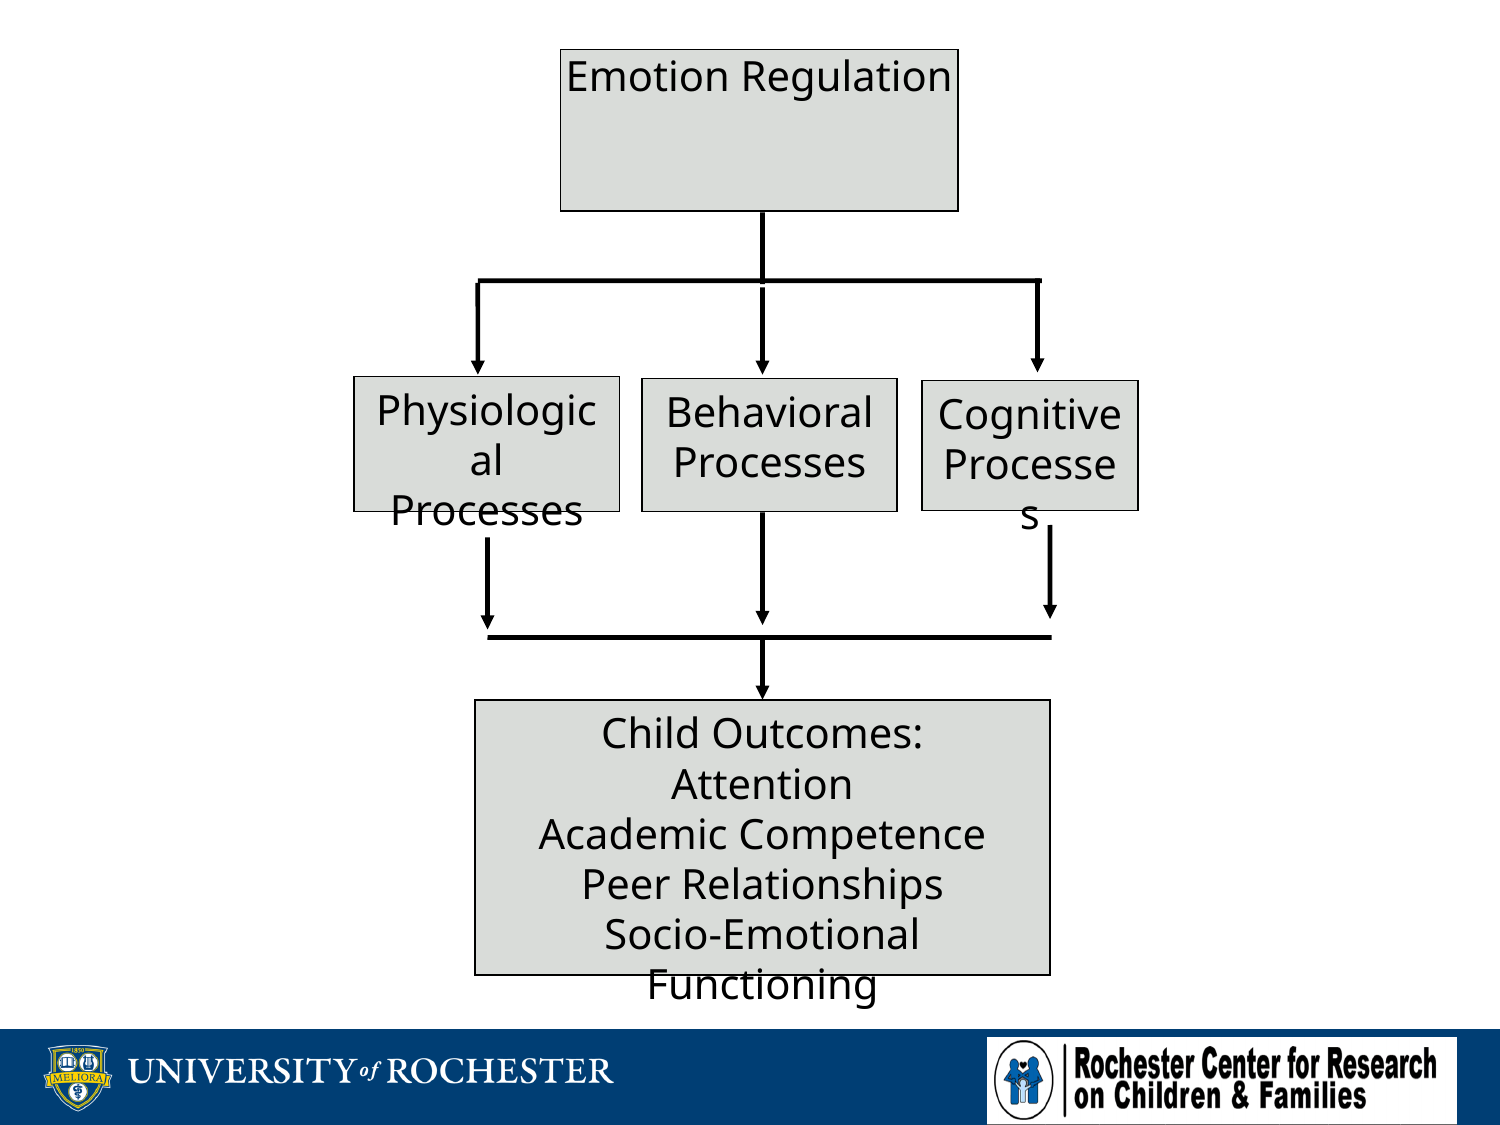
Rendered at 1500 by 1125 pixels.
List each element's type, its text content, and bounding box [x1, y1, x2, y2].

text_box Emotion Regulation [560, 49, 958, 212]
text_box [481, 537, 494, 630]
text_box [471, 282, 485, 375]
text_box [1031, 278, 1044, 373]
text_box Child Outcomes: Attention Academic Competence Peer Relationships Socio-Emotional Functioning [474, 699, 1050, 975]
picture [0, 1029, 1500, 1125]
text_box [1043, 524, 1057, 619]
text_box [756, 512, 769, 625]
text_box Cognitive Processes [921, 380, 1138, 511]
text_box Physiological Processes [353, 376, 620, 512]
text_box Behavioral Processes [642, 378, 897, 512]
text_box [756, 287, 769, 375]
text_box [756, 637, 769, 699]
